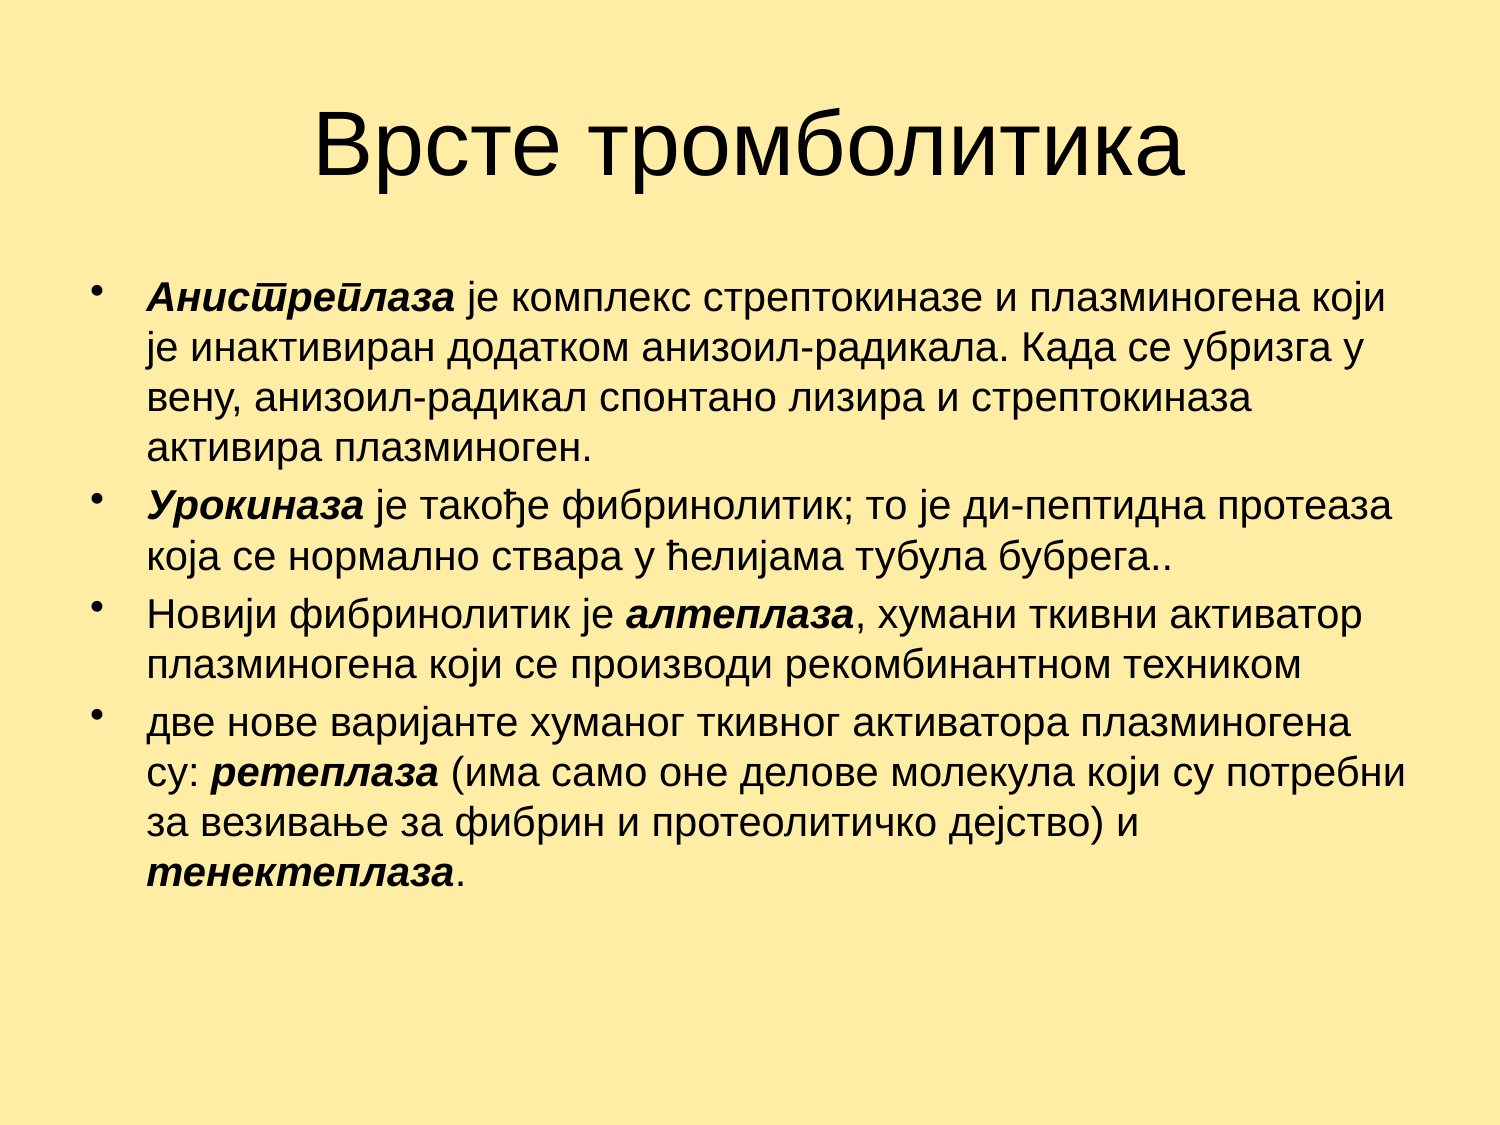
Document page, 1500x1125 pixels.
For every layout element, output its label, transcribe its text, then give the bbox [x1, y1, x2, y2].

title Врсте тромболитика [74, 44, 1426, 233]
list Анистреплаза је комплекс стрептокиназе и плазминогена који је инактивиран додатком анизоил-радикала. Када се убризга у вену, анизоил-радикал спонтано лизира и стрептокиназа активира плазминоген. Урокиназа је такође фибринолитик; то је ди-пептидна протеаза која се нормално ствара у ћелијама тубула бубрега.. Новији фибринолитик је алтеплаза, хумани ткивни активатор плазминогена који се производи рекомбинантном техником две нове варијанте хуманог ткивног активатора плазминогена су: ретеплаза (има само оне делове молекула који су потребни за везивање за фибрин и протеолитичко дејство) и тенектеплаза. [74, 262, 1426, 1006]
